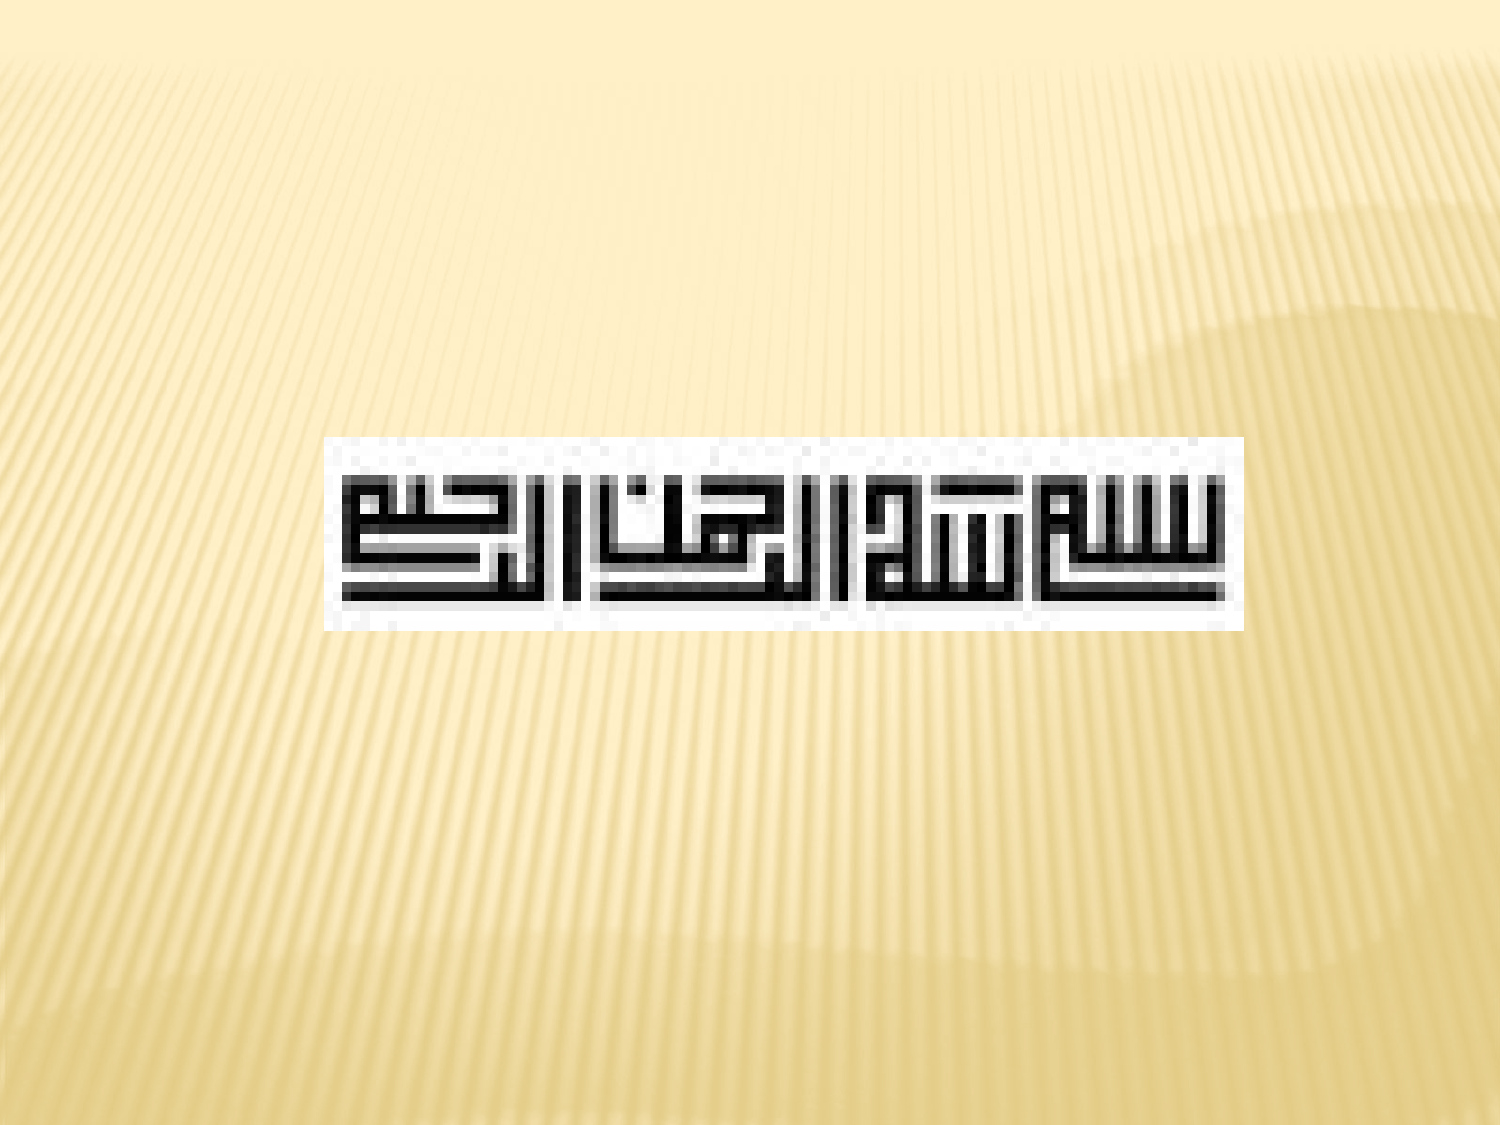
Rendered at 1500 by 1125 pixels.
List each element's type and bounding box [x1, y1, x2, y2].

picture [324, 437, 1244, 631]
